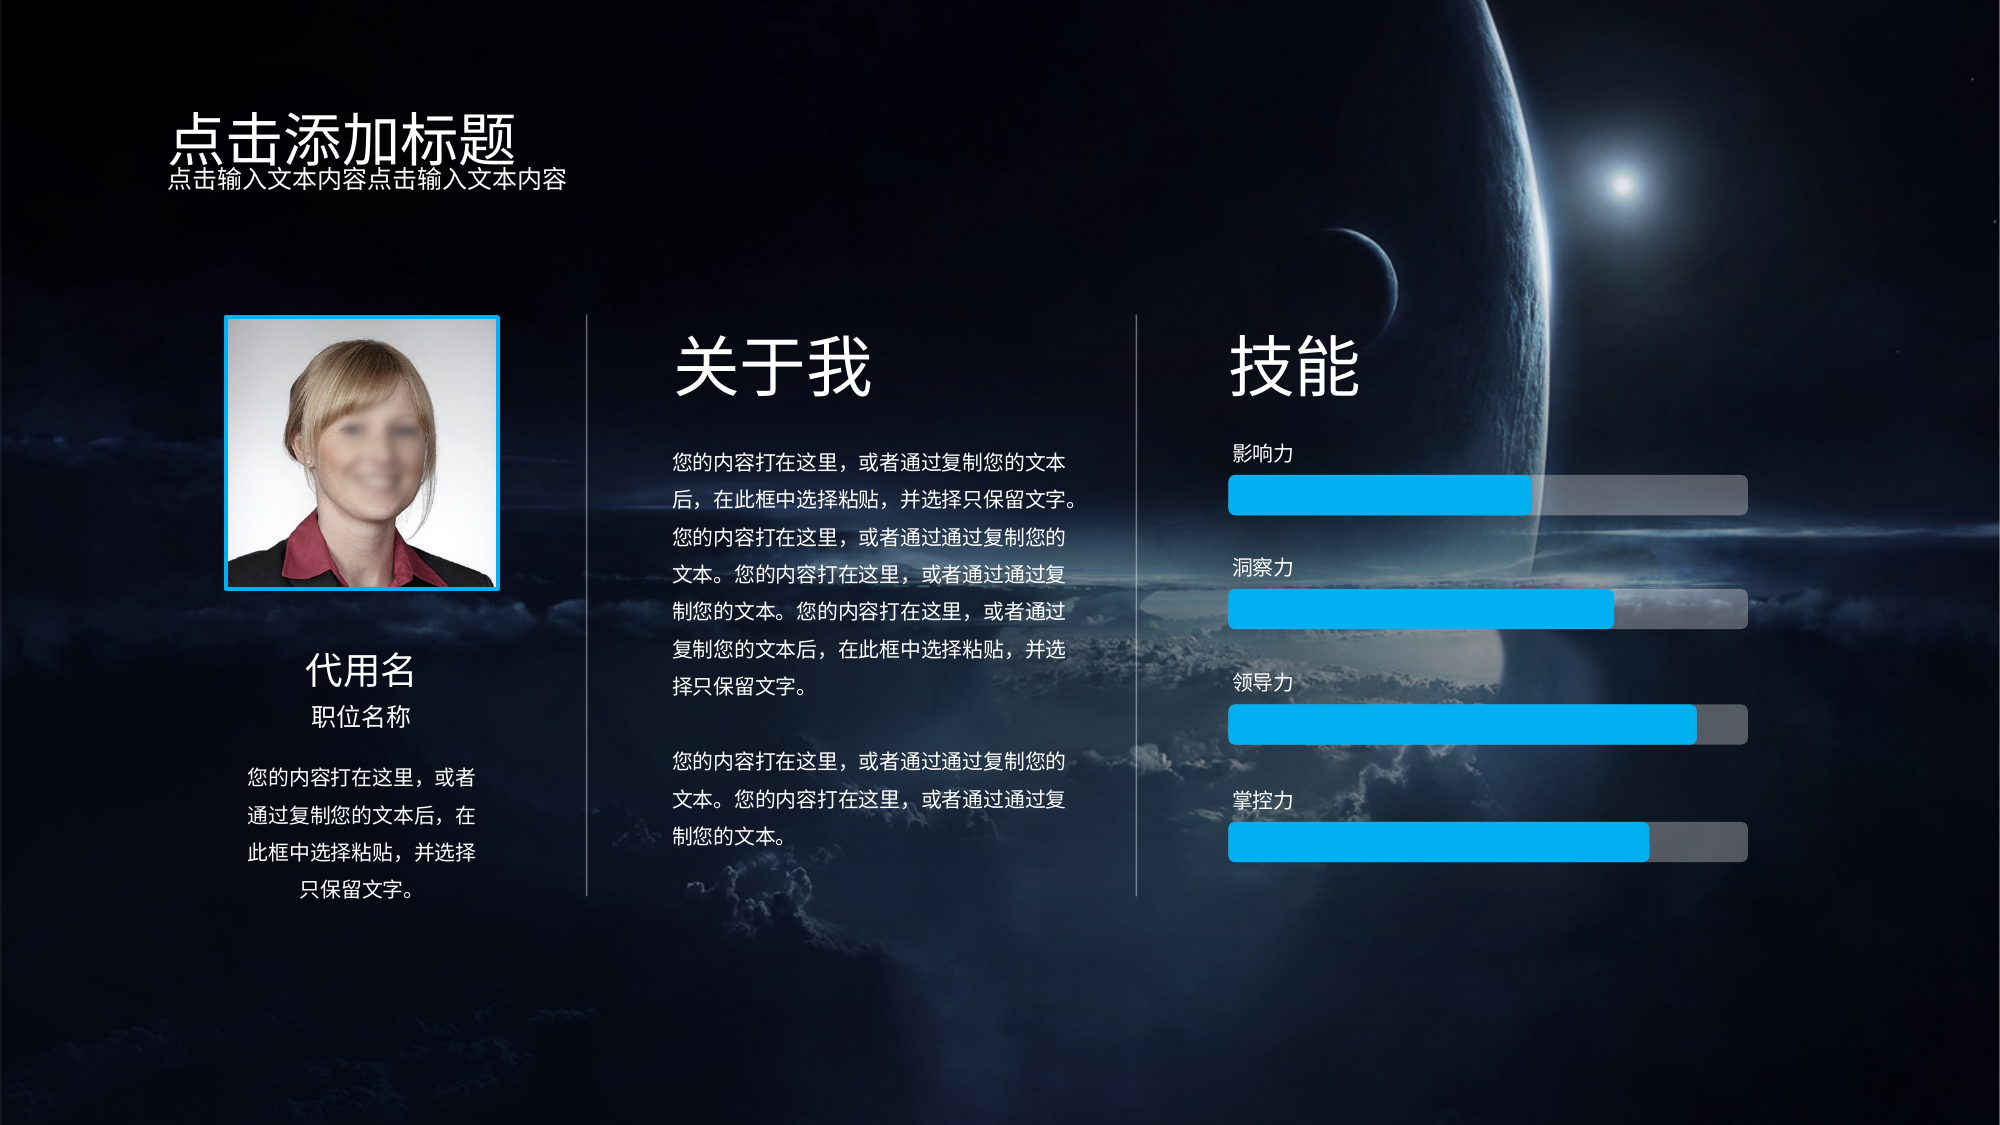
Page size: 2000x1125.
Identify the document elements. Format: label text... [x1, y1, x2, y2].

text_box 您的内容打在这里，或者通过复制您的文本后，在此框中选择粘贴，并选择只保留文字。您的内容打在这里，或者通过通过复制您的文本。您的内容打在这里，或者通过通过复制您的文本。您的内容打在这里，或者通过复制您的文本后，在此框中选择粘贴，并选择只保留文字。 您的内容打在这里，或者通过通过复制您的文本。您的内容打在这里，或者通过通过复制您的文本。 [657, 429, 1083, 856]
text_box [1608, 586, 1751, 632]
text_box [1694, 702, 1751, 747]
picture [0, 0, 2000, 1125]
text_box 点击添加标题 [152, 60, 532, 155]
text_box 影响力 [1217, 432, 1310, 473]
text_box [1226, 472, 1534, 518]
text_box 点击输入文本内容点击输入文本内容 [152, 155, 583, 201]
text_box [224, 315, 500, 591]
text_box [1526, 472, 1751, 518]
text_box 关于我 [658, 317, 889, 412]
text_box 掌控力 [1217, 779, 1310, 820]
text_box 洞察力 [1217, 546, 1310, 587]
text_box 领导力 [1217, 662, 1310, 703]
text_box [1226, 586, 1617, 632]
text_box 您的内容打在这里，或者通过复制您的文本后，在此框中选择粘贴，并选择只保留文字。 [226, 744, 498, 910]
text_box 技能 [1213, 317, 1377, 412]
text_box [1226, 702, 1699, 747]
text_box [1226, 819, 1652, 865]
text_box [1644, 819, 1751, 865]
text_box 代用名 职位名称 [290, 645, 433, 740]
